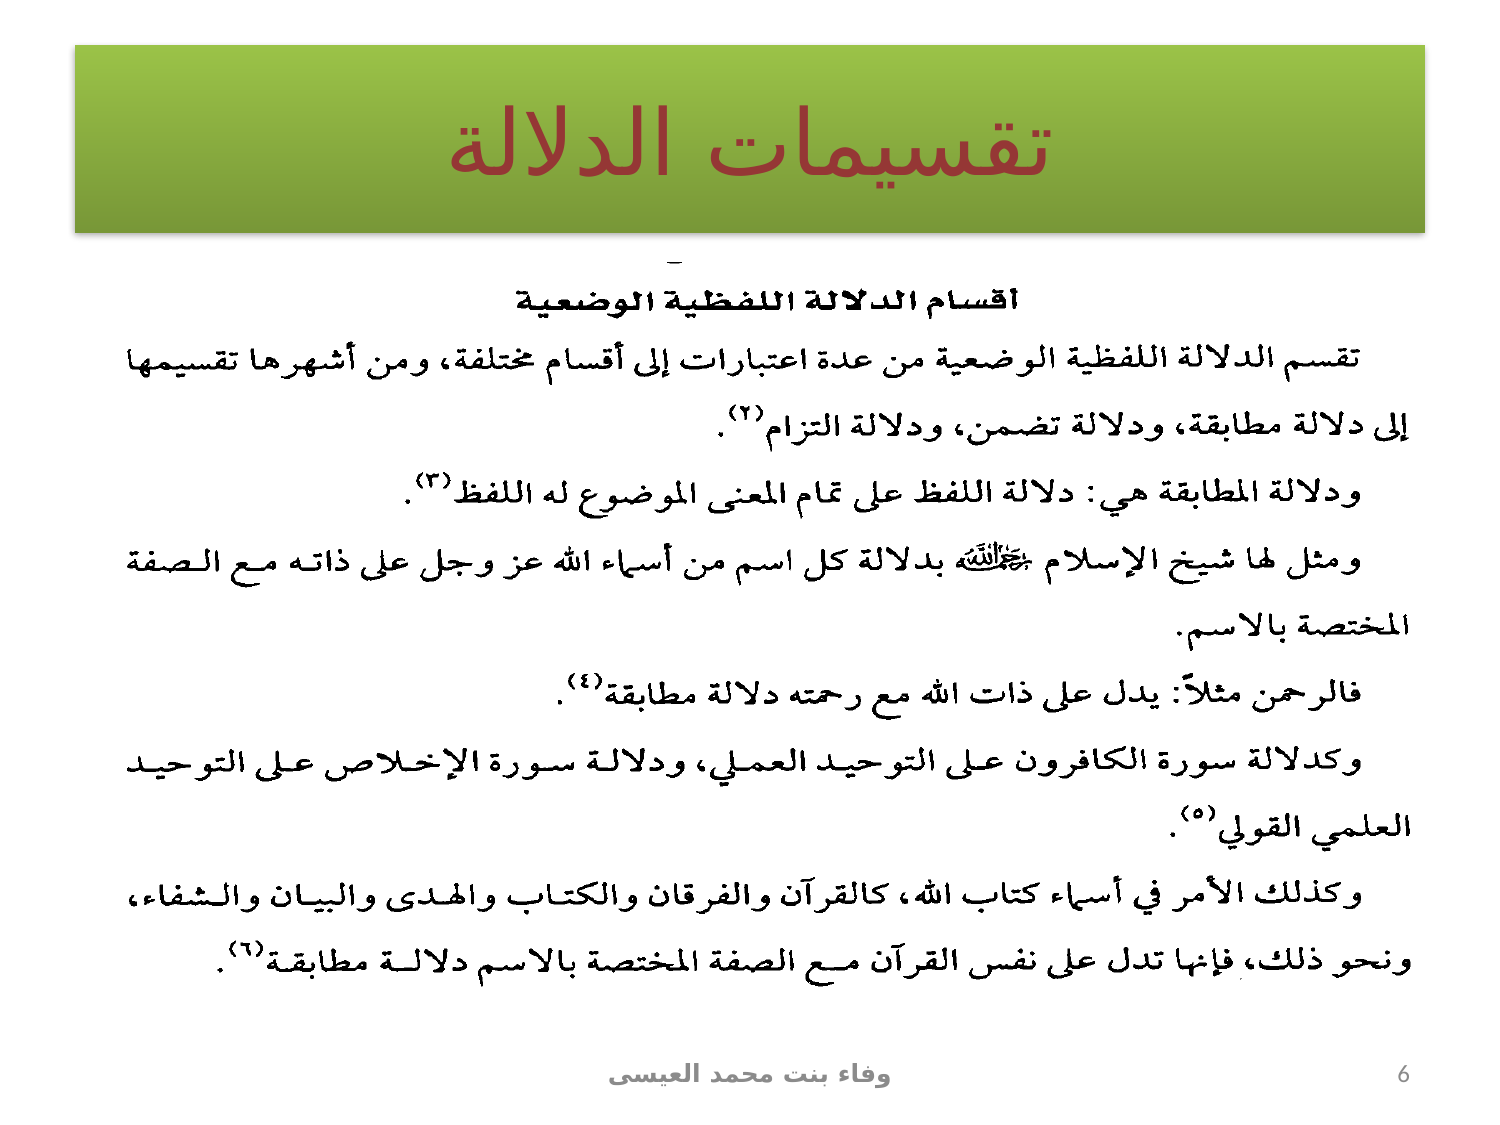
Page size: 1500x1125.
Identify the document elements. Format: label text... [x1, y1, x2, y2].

title تقسيمات الدلالة [75, 45, 1425, 233]
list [64, 262, 1436, 1006]
footer وفاء بنت محمد العيسى [512, 1042, 988, 1103]
slide_number 6 [1074, 1042, 1425, 1103]
